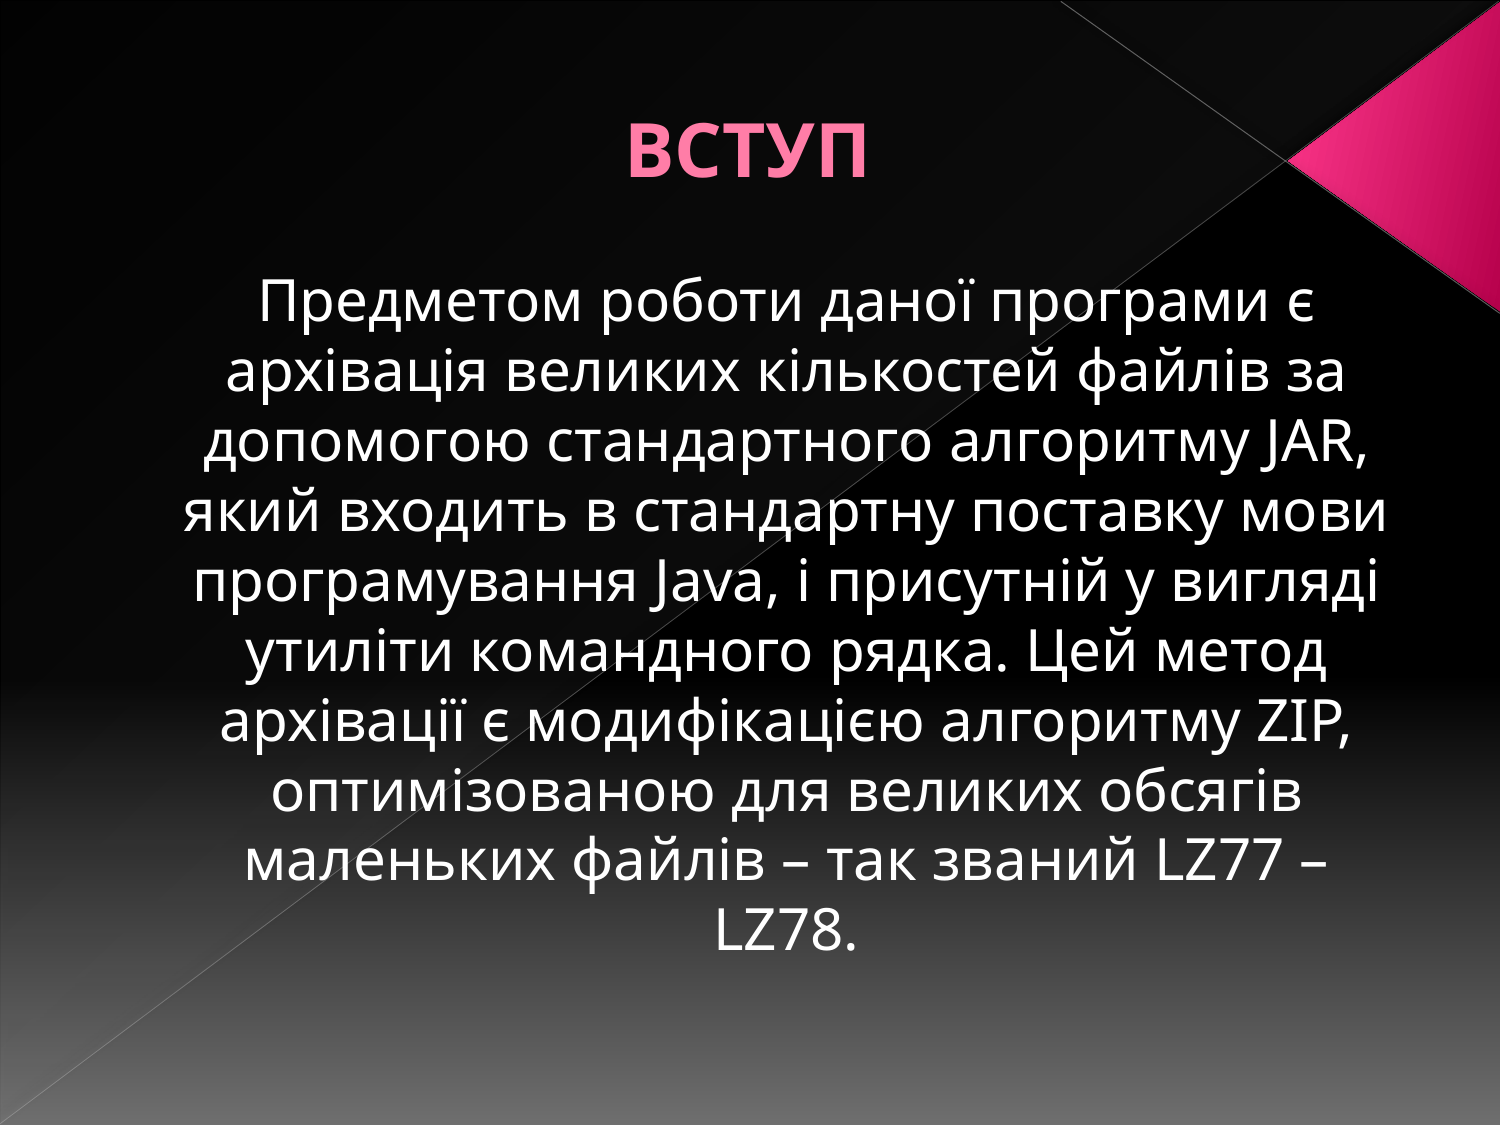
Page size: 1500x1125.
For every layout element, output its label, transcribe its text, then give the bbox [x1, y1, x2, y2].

title ВСТУП [112, 90, 1385, 204]
list Предметом роботи даної програми є архівація великих кількостей файлів за допомогою стандартного алгоритму JAR, який входить в стандартну поставку мови програмування Java, і присутній у вигляді утиліти командного рядка. Цей метод архівації є модифікацією алгоритму ZIP, оптимізованою для великих обсягів маленьких файлів – так званий LZ77 – LZ78. [147, 255, 1417, 988]
